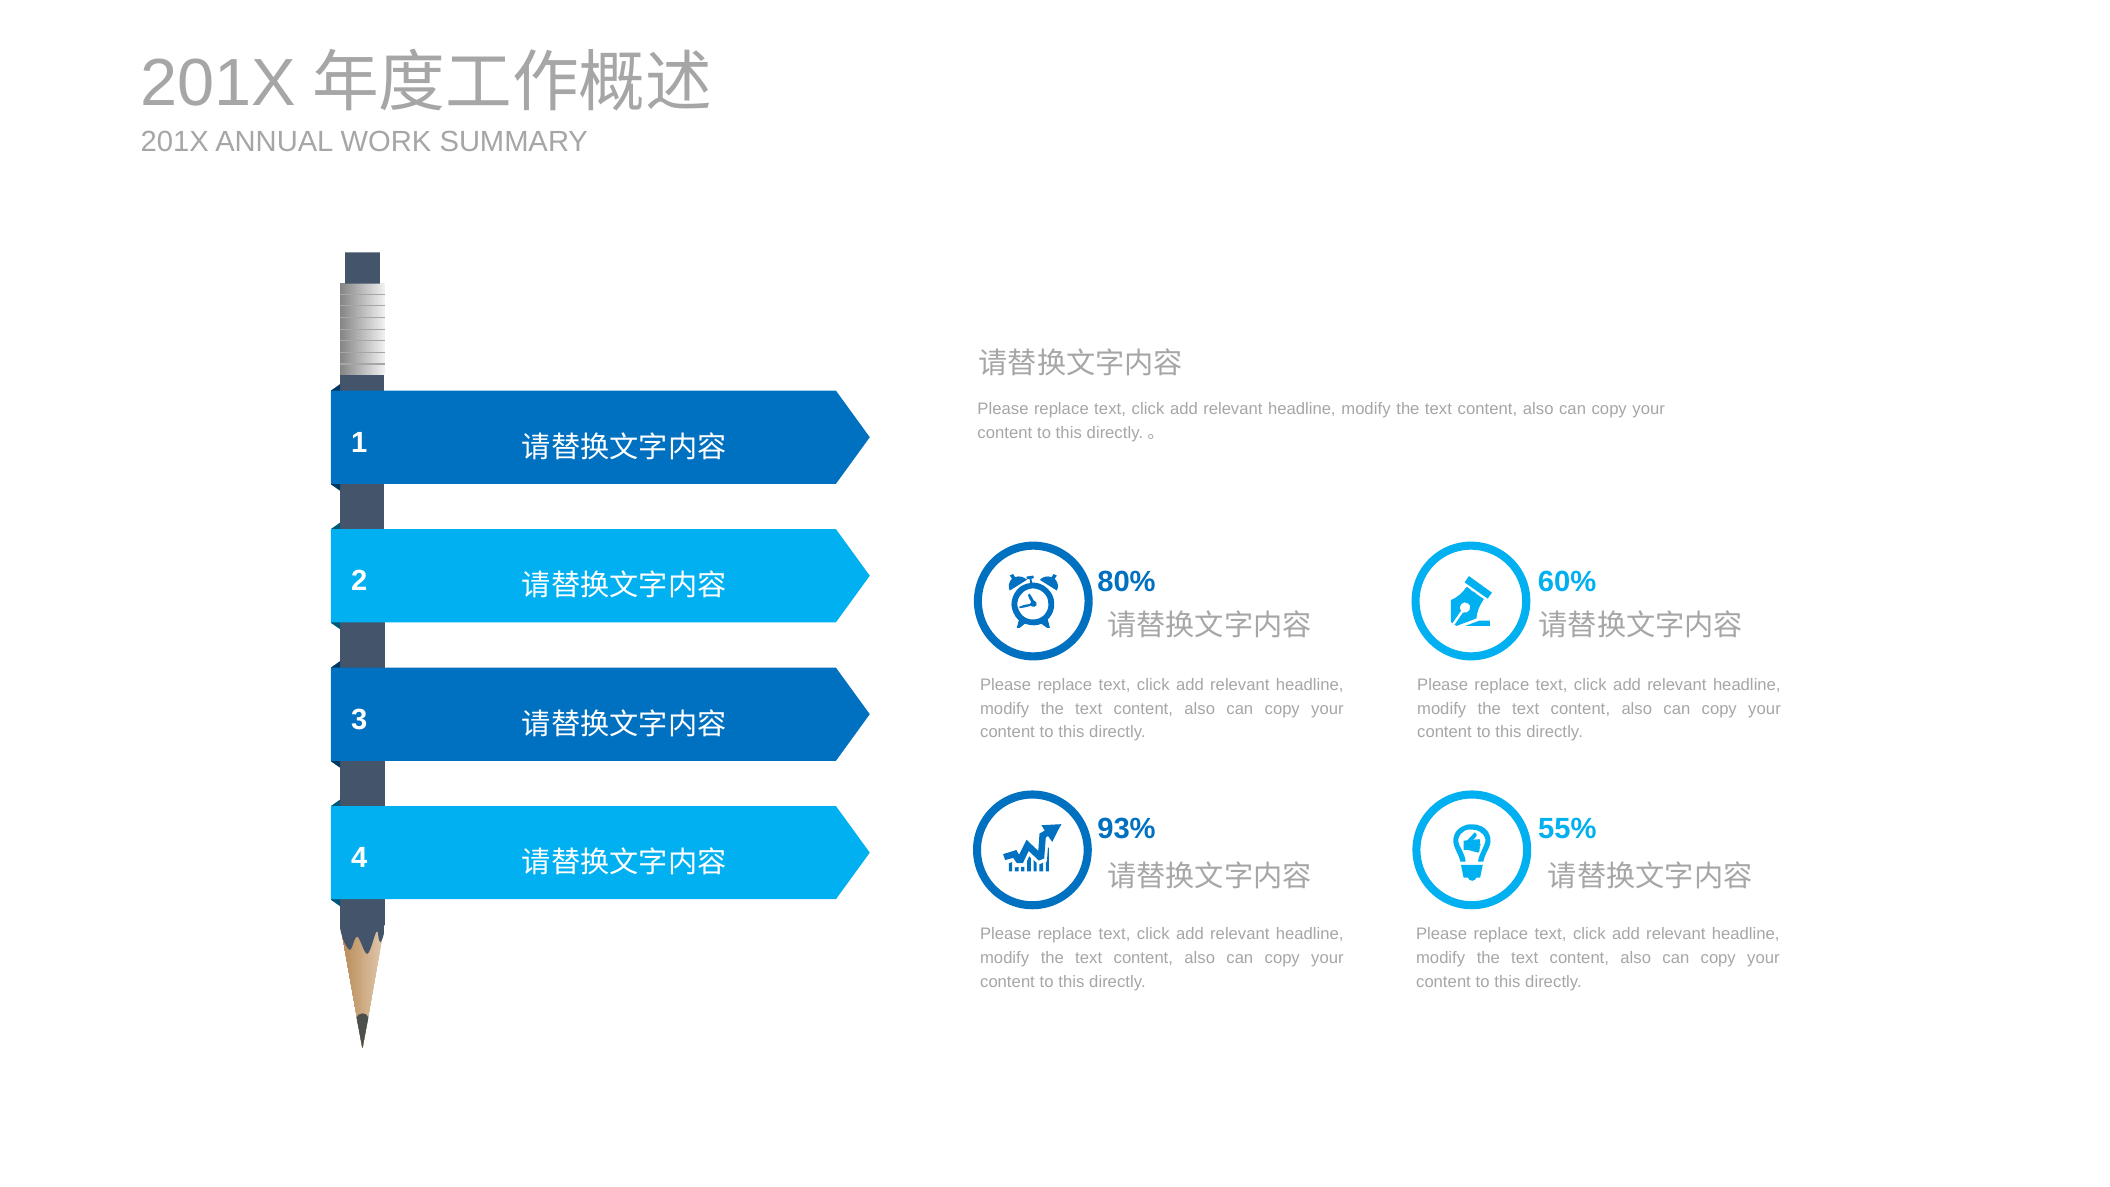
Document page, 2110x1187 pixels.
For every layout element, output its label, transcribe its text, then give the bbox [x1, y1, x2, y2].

text_box Please replace text, click add relevant headline, modify the text content, also can copy your content to this directly. [965, 912, 1359, 999]
text_box Please replace text, click add relevant headline, modify the text content, also can copy your content to this directly. [1401, 912, 1795, 999]
text_box [1008, 573, 1055, 628]
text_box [330, 252, 870, 1049]
text_box 请替换文字内容 [1533, 842, 1768, 900]
text_box [1410, 540, 1523, 662]
text_box [1450, 576, 1492, 626]
text_box 55% [1523, 795, 1612, 853]
text_box [971, 789, 1092, 911]
text_box [1039, 573, 1058, 591]
text_box [1003, 824, 1062, 864]
text_box 93% [1082, 795, 1171, 853]
text_box 请替换文字内容 [1092, 842, 1328, 900]
text_box [1008, 862, 1013, 872]
text_box 请替换文字内容 [963, 330, 1199, 386]
text_box Please replace text, click add relevant headline, modify the text content, also can copy your content to this directly.。 [962, 386, 1681, 449]
text_box [1045, 847, 1049, 872]
text_box Please replace text, click add relevant headline, modify the text content, also can copy your content to this directly. [1402, 662, 1796, 749]
text_box 请替换文字内容 [1523, 592, 1759, 649]
text_box 请替换文字内容 [1092, 592, 1328, 649]
text_box 80% [1082, 547, 1171, 605]
text_box [1453, 824, 1491, 862]
text_box [1411, 789, 1533, 911]
text_box [1033, 860, 1037, 872]
text_box [1027, 856, 1031, 872]
text_box 60% [1523, 547, 1612, 605]
text_box [972, 540, 1092, 662]
text_box [1039, 862, 1044, 872]
text_box 201X ANNUAL WORK SUMMARY [140, 122, 602, 158]
text_box [1460, 864, 1483, 881]
text_box Please replace text, click add relevant headline, modify the text content, also can copy your content to this directly. [965, 662, 1359, 749]
text_box 201X年度工作概述 [140, 38, 789, 119]
